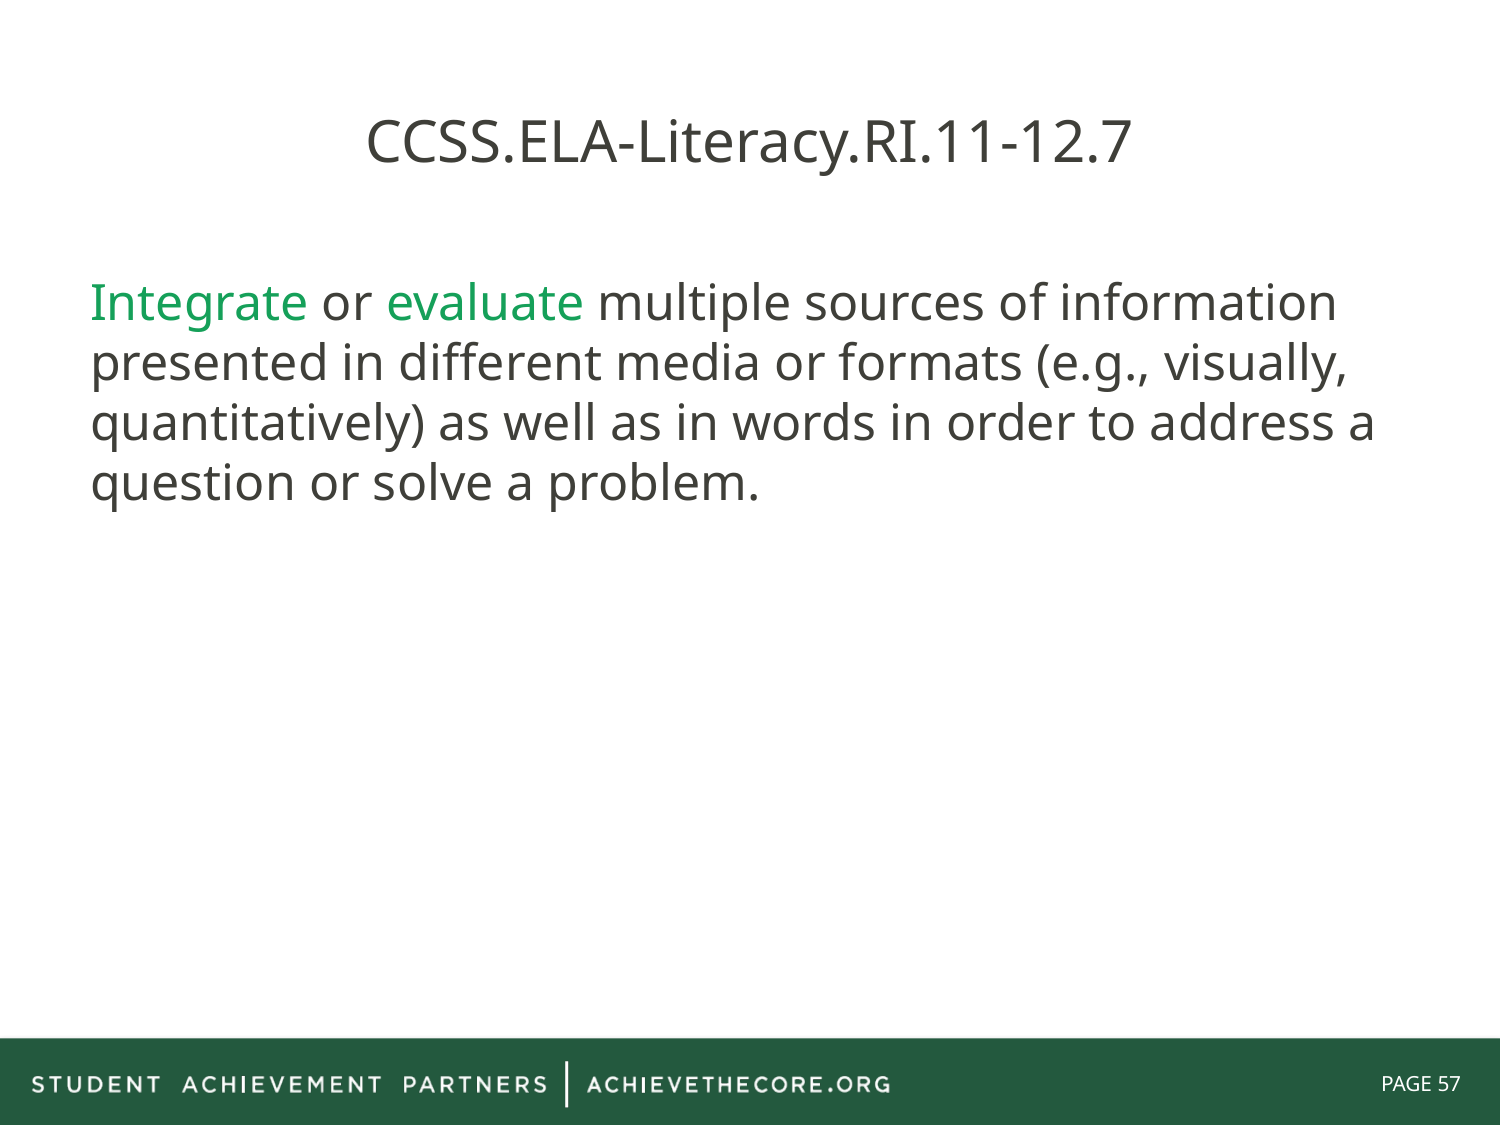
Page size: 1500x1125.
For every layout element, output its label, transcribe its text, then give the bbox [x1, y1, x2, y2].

title CCSS.ELA-Literacy.RI.11-12.7 [75, 45, 1425, 233]
list Integrate or evaluate multiple sources of information presented in different media or formats (e.g., visually, quantitatively) as well as in words in order to address a question or solve a problem. [75, 262, 1425, 1005]
